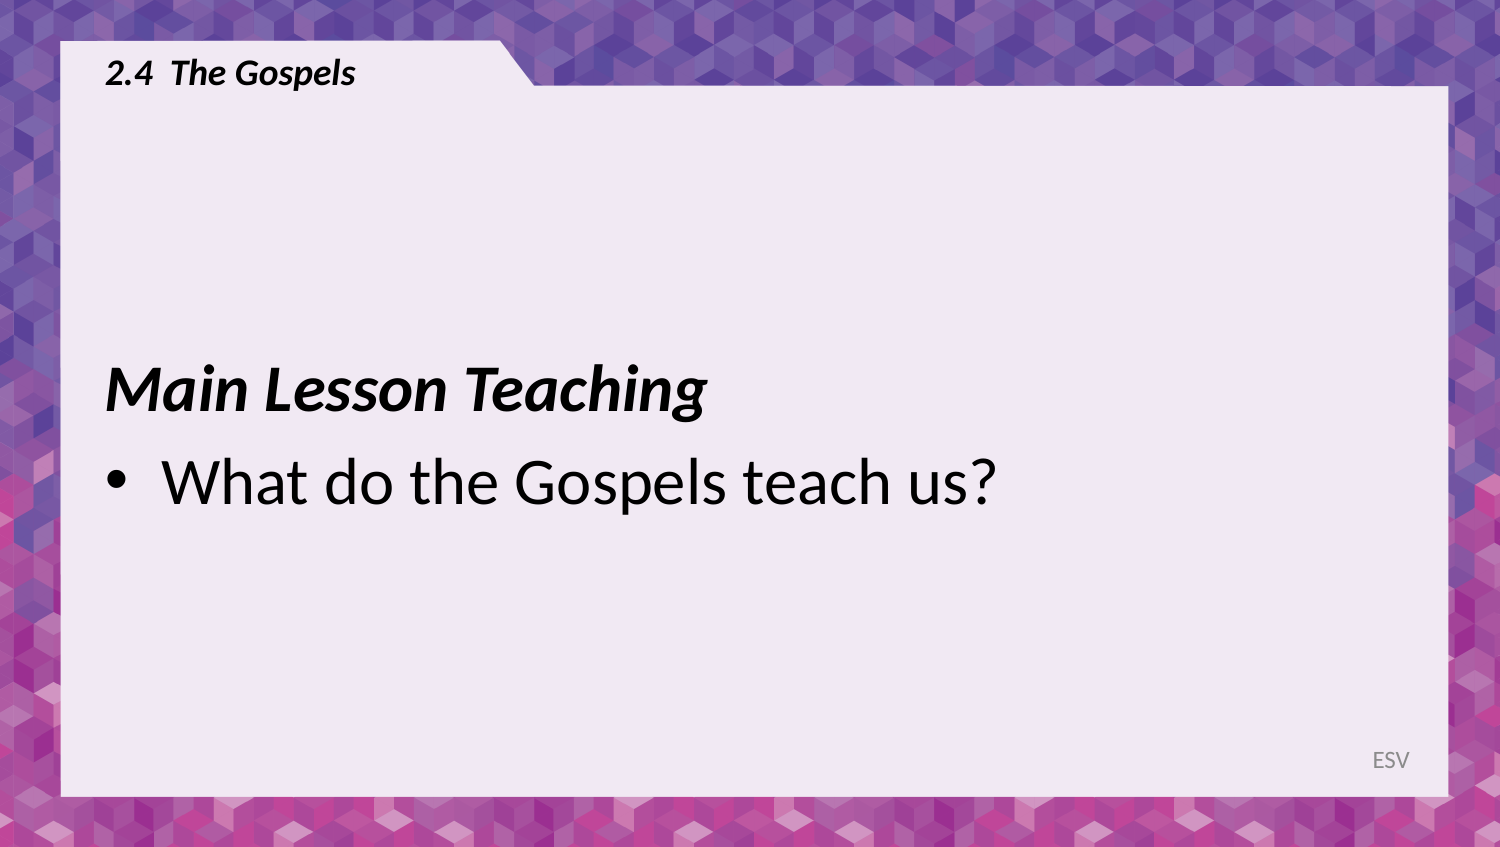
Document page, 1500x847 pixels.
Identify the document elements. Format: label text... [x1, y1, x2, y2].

footer ESV [950, 736, 1425, 782]
list Main Lesson Teaching What do the Gospels teach us? [89, 141, 1403, 722]
picture [0, 0, 1500, 847]
title 2.4 The Gospels [89, 33, 1420, 108]
